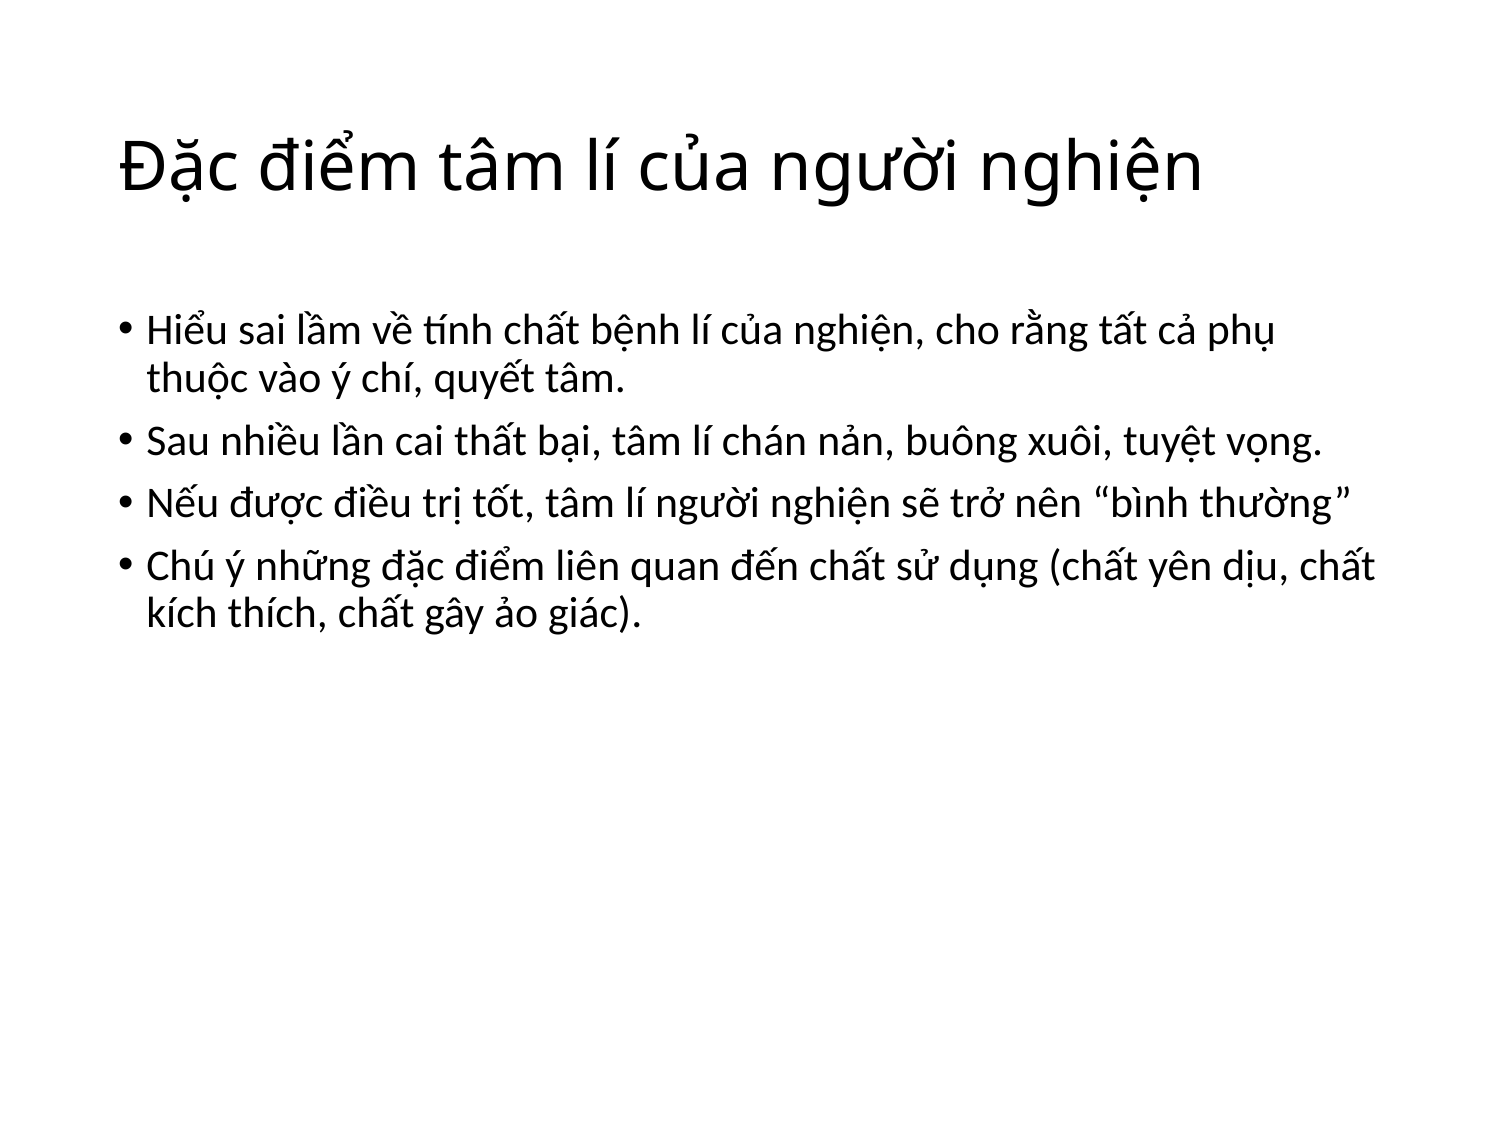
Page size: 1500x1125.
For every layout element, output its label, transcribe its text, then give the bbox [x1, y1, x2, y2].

title Đặc điểm tâm lí của người nghiện [103, 59, 1397, 278]
list Hiểu sai lầm về tính chất bệnh lí của nghiện, cho rằng tất cả phụ thuộc vào ý chí, quyết tâm. Sau nhiều lần cai thất bại, tâm lí chán nản, buông xuôi, tuyệt vọng. Nếu được điều trị tốt, tâm lí người nghiện sẽ trở nên “bình thường” Chú ý những đặc điểm liên quan đến chất sử dụng (chất yên dịu, chất kích thích, chất gây ảo giác). [103, 299, 1397, 1014]
